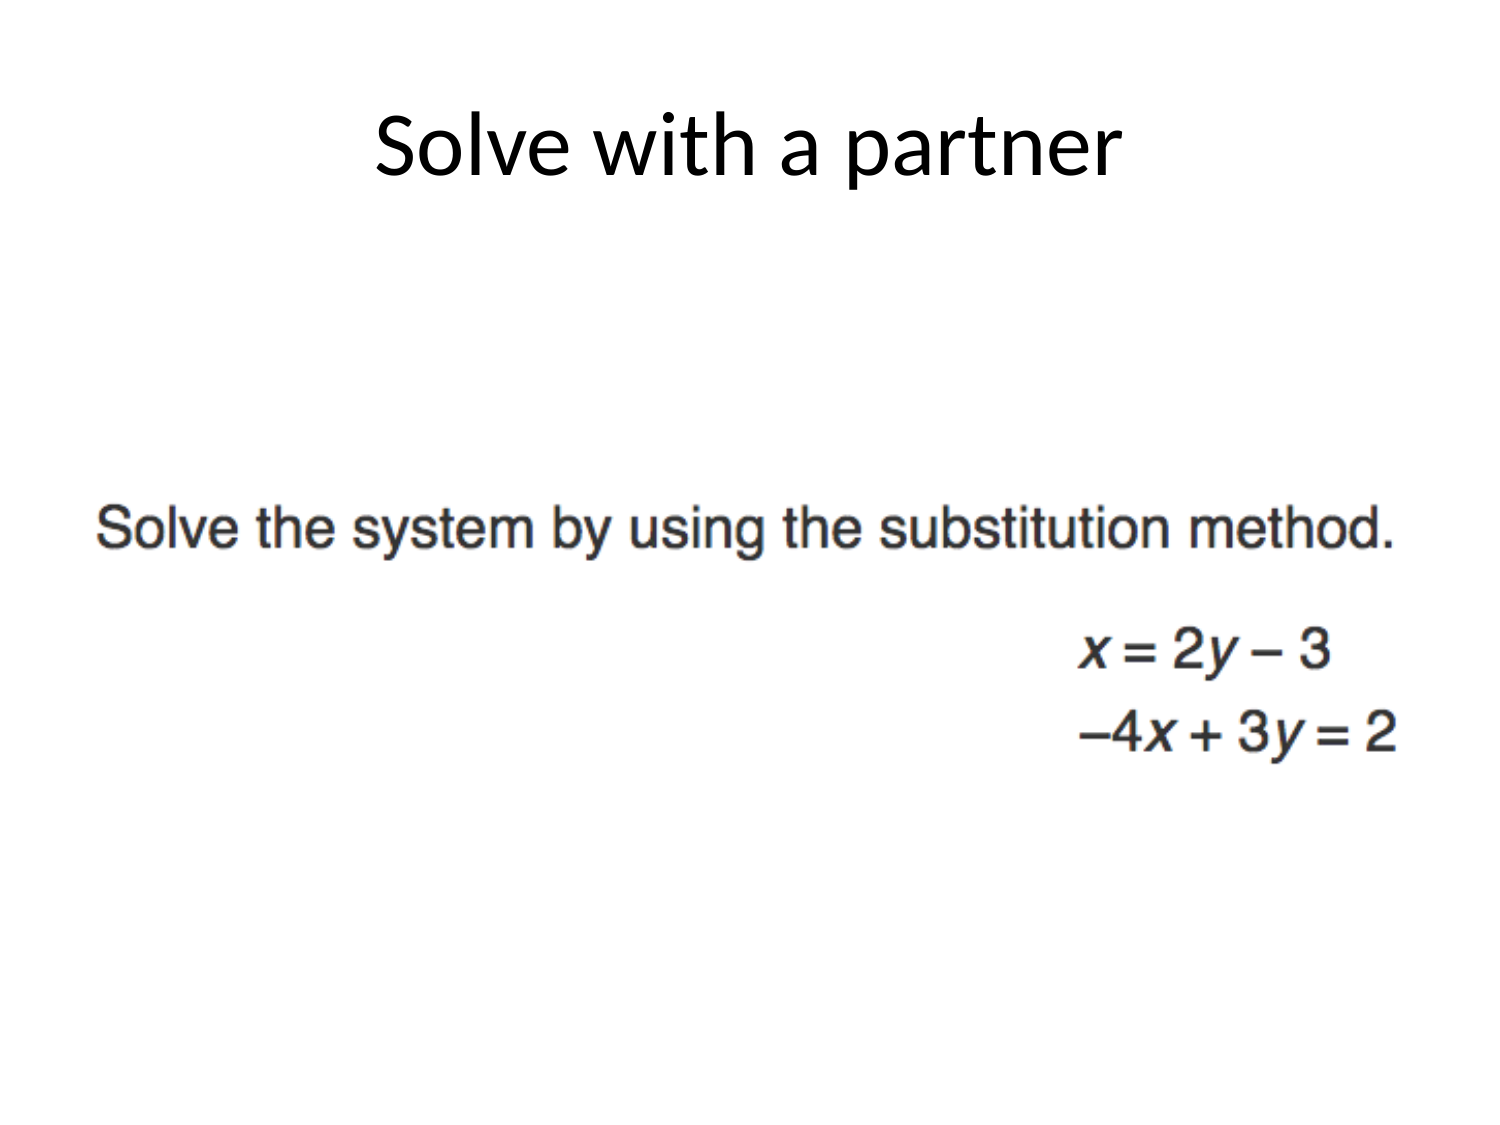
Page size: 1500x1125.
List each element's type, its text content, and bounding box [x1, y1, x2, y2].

title Solve with a partner [75, 45, 1425, 233]
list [74, 262, 1426, 1006]
